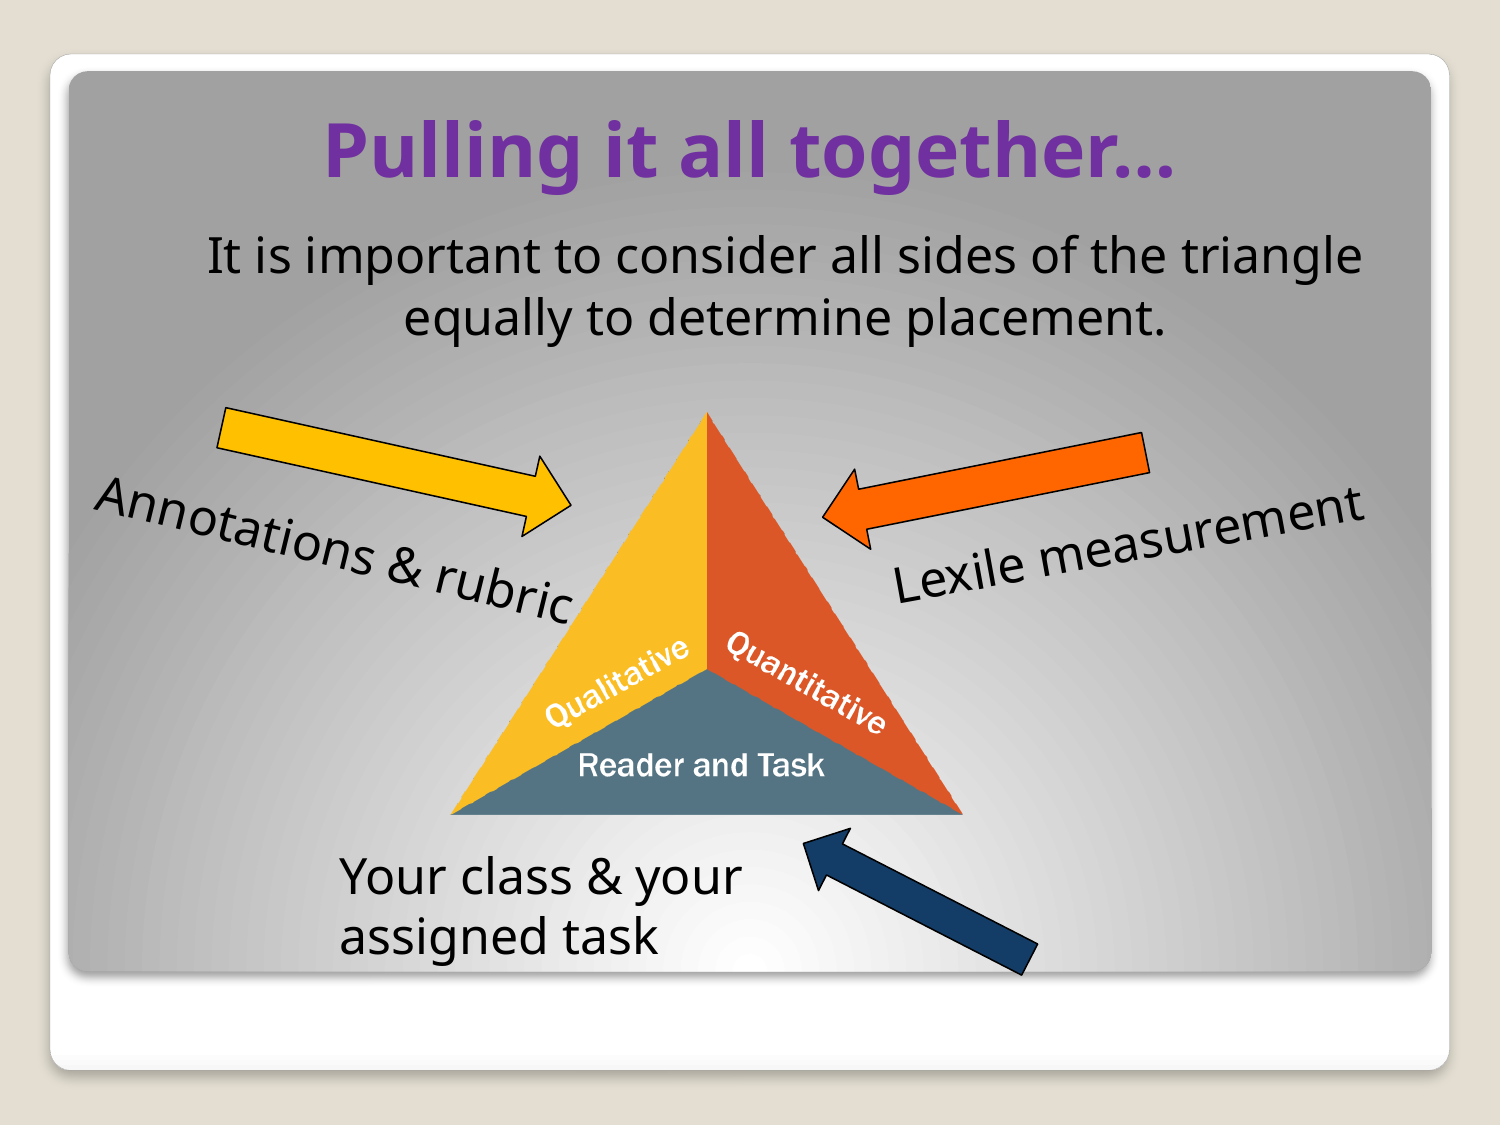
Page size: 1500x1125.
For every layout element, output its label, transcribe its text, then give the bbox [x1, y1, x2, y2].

picture [449, 412, 963, 815]
title Pulling it all together… [87, 62, 1413, 200]
text_box [803, 828, 1038, 976]
text_box Your class & your assigned task [324, 837, 788, 973]
text_box [216, 407, 442, 498]
list It is important to consider all sides of the triangle equally to determine placement. [99, 200, 1413, 535]
text_box [970, 432, 1150, 509]
list It is important to consider all sides of the triangle equally to determine placement. [99, 528, 1413, 1038]
text_box Annotations & rubric [75, 449, 442, 613]
text_box Lexile measurement [970, 437, 1500, 609]
